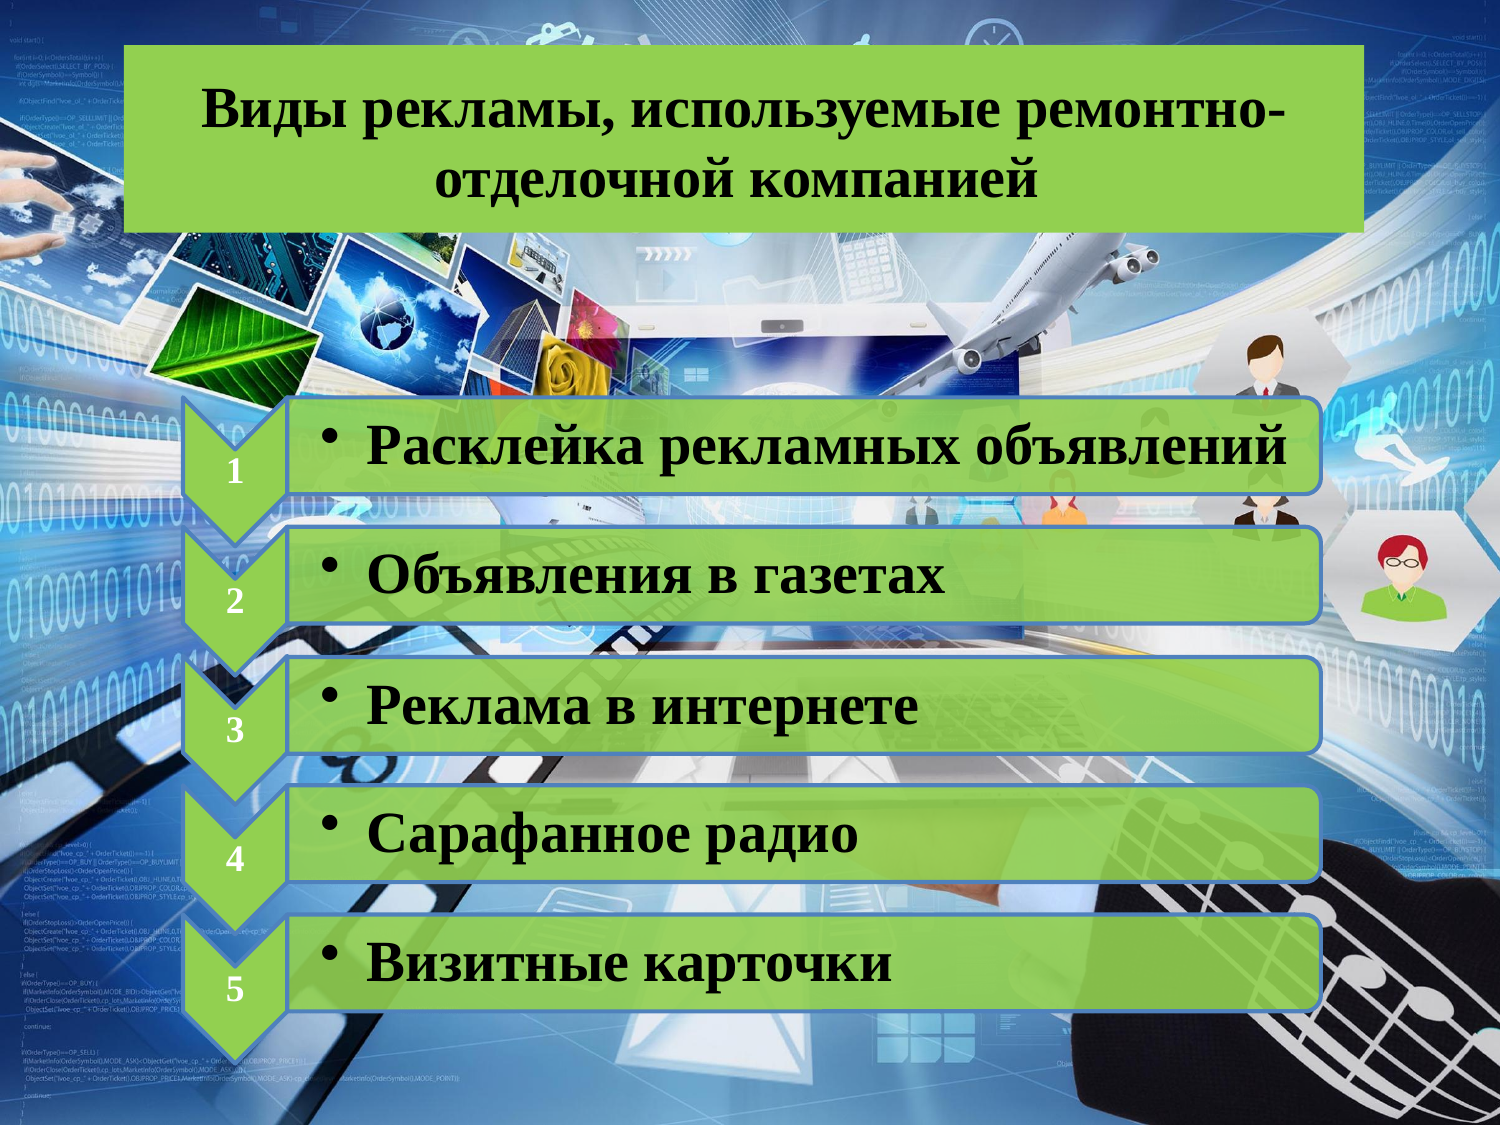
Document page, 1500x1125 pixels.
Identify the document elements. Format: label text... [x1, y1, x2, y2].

picture [0, 0, 1500, 1125]
title Виды рекламы, используемые ремонтно-отделочной компанией [123, 45, 1365, 233]
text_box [182, 396, 1322, 1065]
